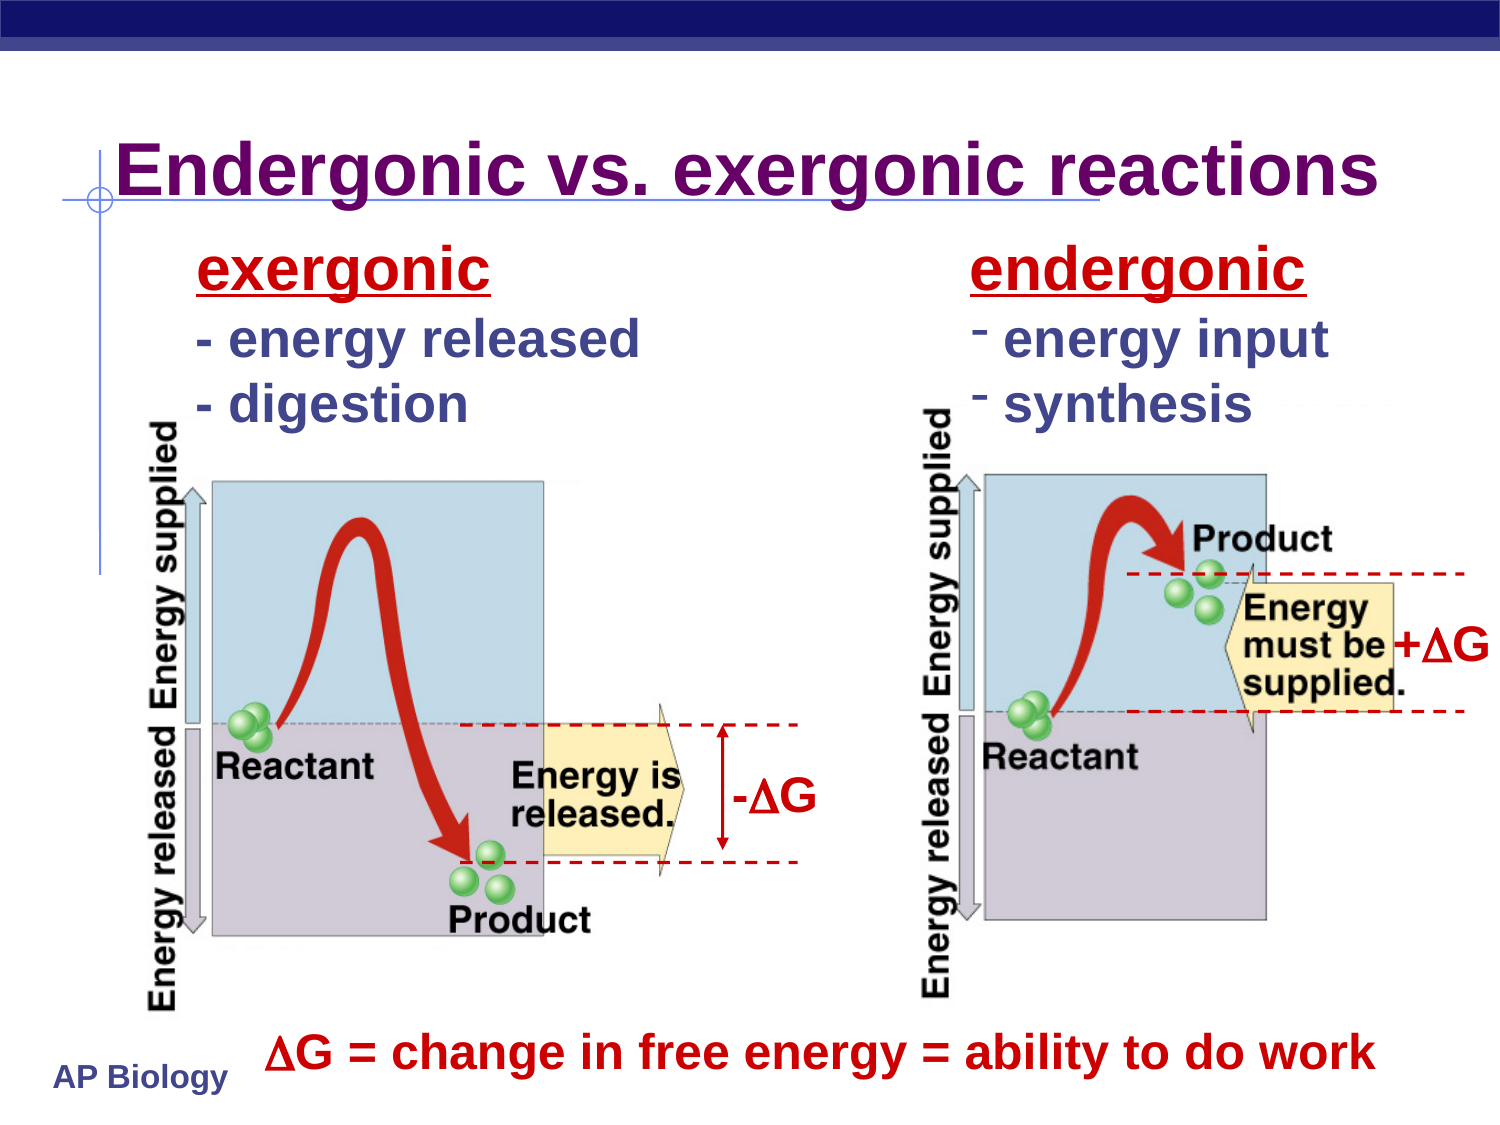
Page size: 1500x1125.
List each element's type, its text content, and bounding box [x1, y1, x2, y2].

text_box endergonic [954, 220, 1322, 310]
text_box exergonic [181, 220, 507, 296]
text_box G = change in free energy = ability to do work [249, 1012, 1392, 1088]
text_box - energy released - digestion [180, 296, 657, 415]
text_box +G [1422, 604, 1500, 679]
title Endergonic vs. exergonic reactions [99, 112, 1475, 238]
text_box energy input synthesis [956, 296, 1345, 403]
picture [908, 404, 1418, 1026]
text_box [134, 416, 732, 1038]
text_box -G [737, 755, 833, 830]
